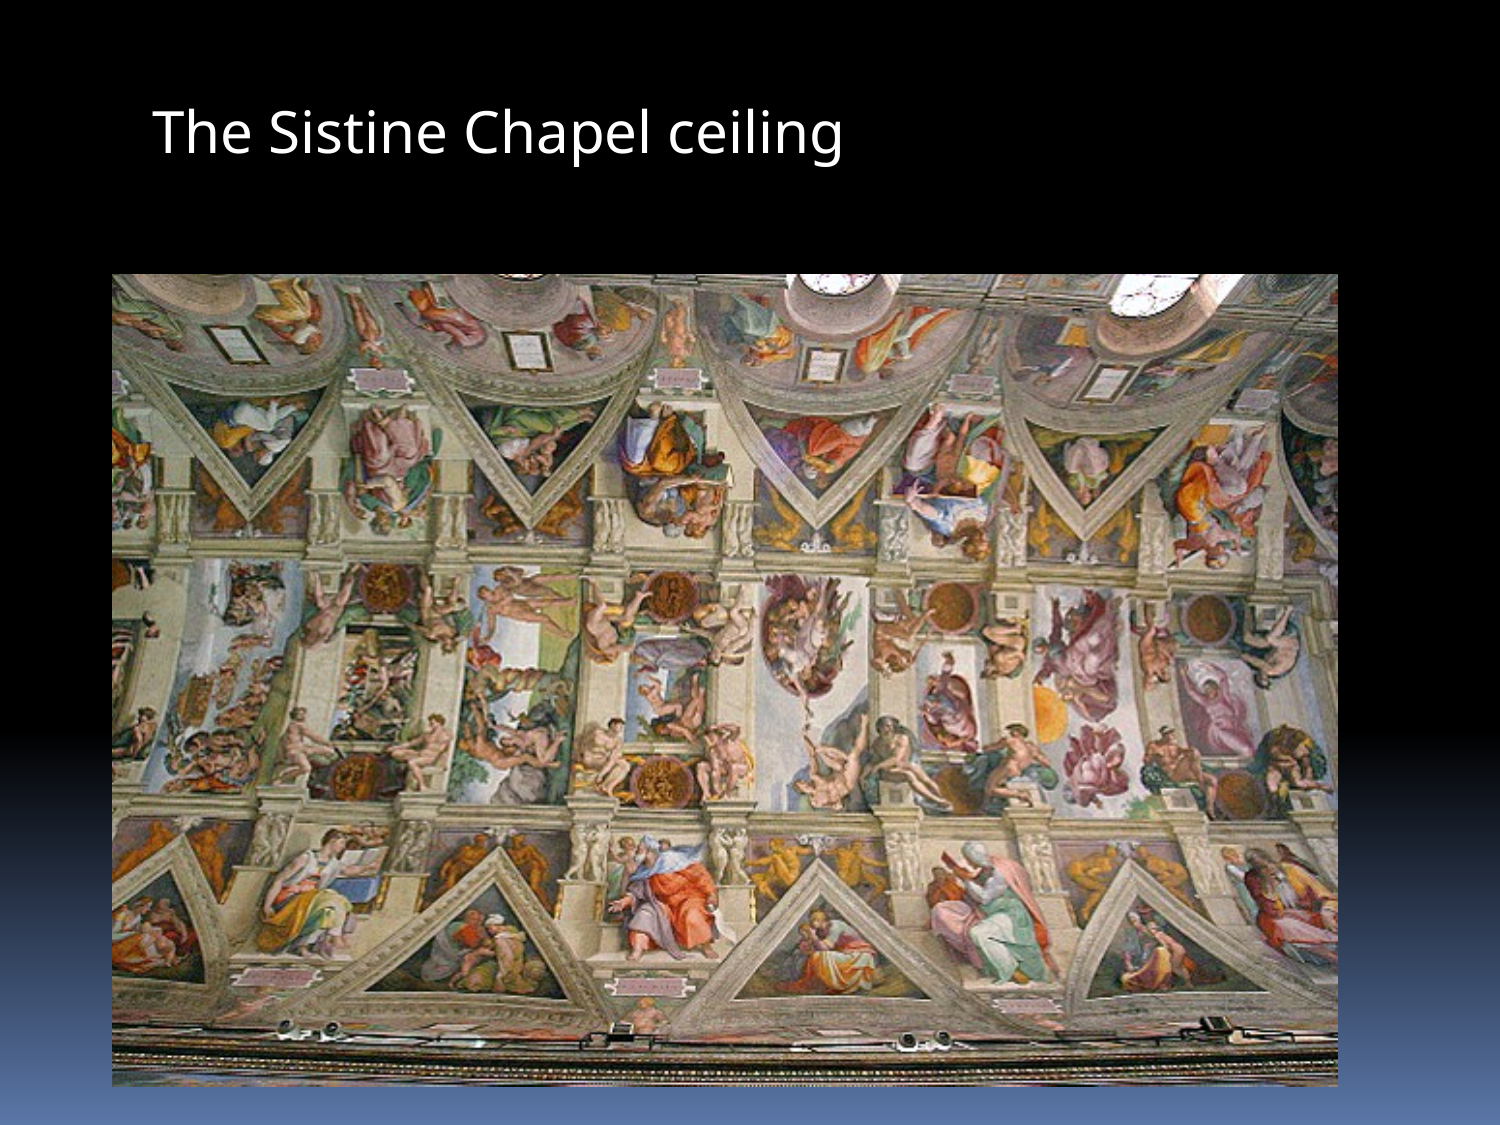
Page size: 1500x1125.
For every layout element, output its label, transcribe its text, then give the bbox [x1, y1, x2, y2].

text_box The Sistine Chapel ceiling [137, 87, 1238, 173]
picture [112, 274, 1338, 1087]
